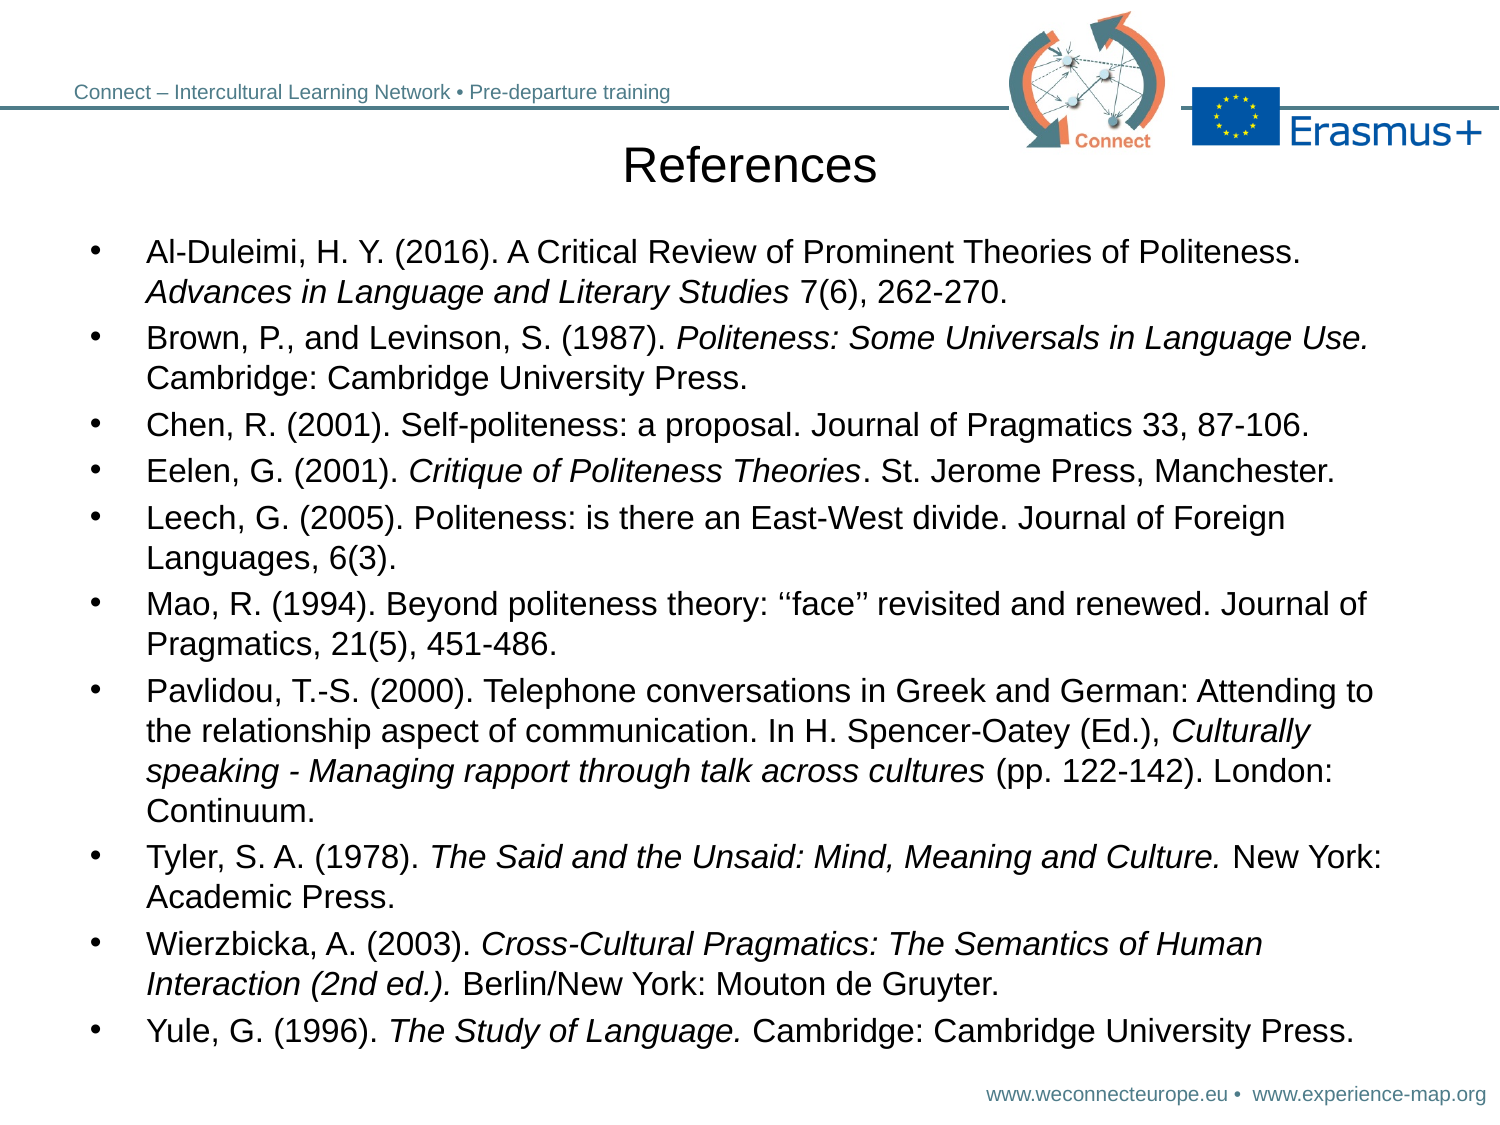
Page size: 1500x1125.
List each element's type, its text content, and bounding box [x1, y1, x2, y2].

picture [1009, 11, 1498, 162]
list Al-Duleimi, H. Y. (2016). A Critical Review of Prominent Theories of Politeness. Advances in Language and Literary Studies 7(6), 262-270. Brown, P., and Levinson, S. (1987). Politeness: Some Universals in Language Use. Cambridge: Cambridge University Press. Chen, R. (2001). Self-politeness: a proposal. Journal of Pragmatics 33, 87-106. Eelen, G. (2001). Critique of Politeness Theories. St. Jerome Press, Manchester. Leech, G. (2005). Politeness: is there an East-West divide. Journal of Foreign Languages, 6(3). Mao, R. (1994). Beyond politeness theory: ‘‘face’’ revisited and renewed. Journal of Pragmatics, 21(5), 451-486. Pavlidou, T.-S. (2000). Telephone conversations in Greek and German: Attending to the relationship aspect of communication. In H. Spencer-Oatey (Ed.), Culturally speaking - Managing rapport through talk across cultures (pp. 122-142). London: Continuum. Tyler, S. A. (1978). The Said and the Unsaid: Mind, Meaning and Culture. New York: Academic Press. Wierzbicka, A. (2003). Cross-Cultural Pragmatics: The Semantics of Human Interaction (2nd ed.). Berlin/New York: Mouton de Gruyter. Yule, G. (1996). The Study of Language. Cambridge: Cambridge University Press. [75, 222, 1425, 965]
title References [75, 125, 1425, 222]
